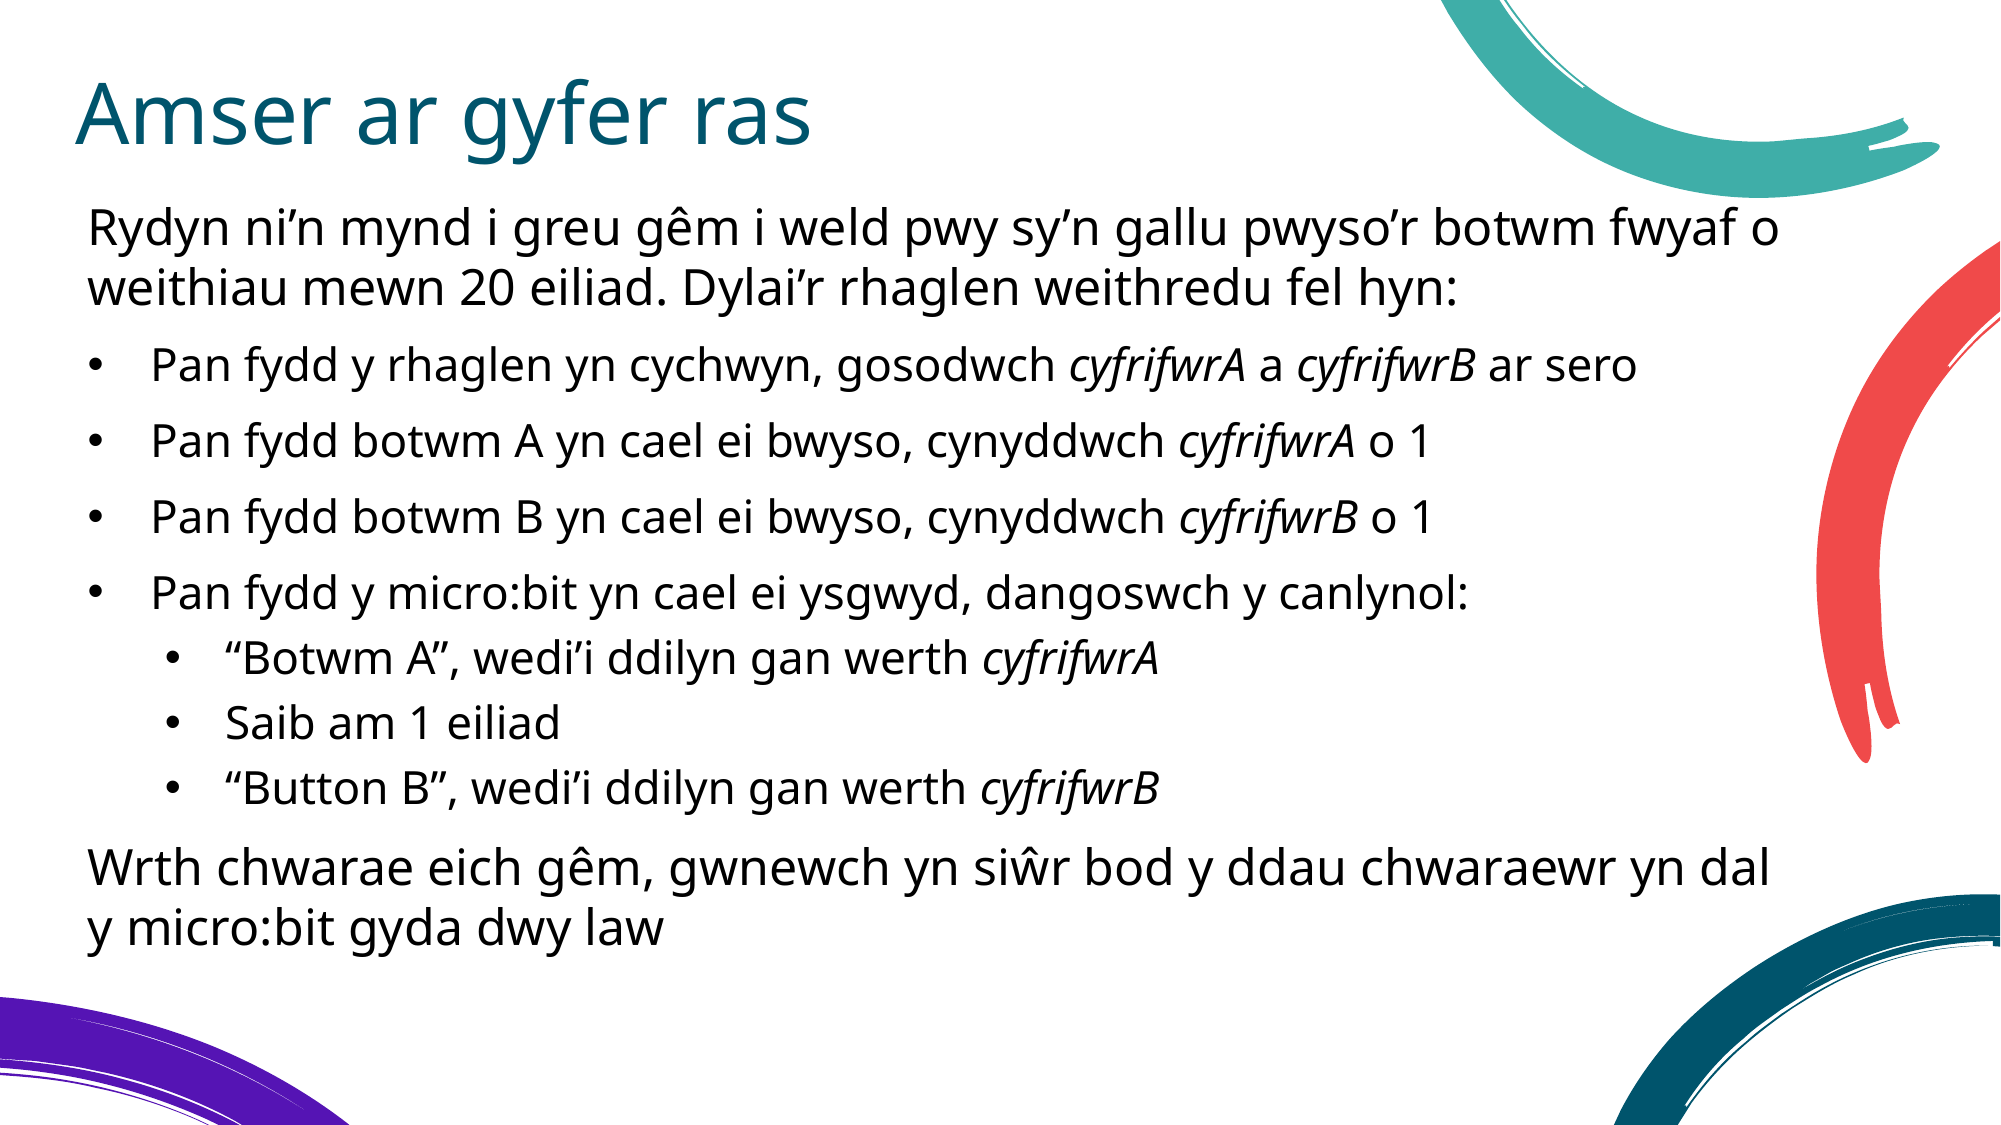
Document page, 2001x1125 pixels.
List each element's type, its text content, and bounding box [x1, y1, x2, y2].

picture [1897, 945, 1989, 959]
list Rydyn ni’n mynd i greu gêm i weld pwy sy’n gallu pwyso’r botwm fwyaf o weithiau mewn 20 eiliad. Dylai’r rhaglen weithredu fel hyn: Pan fydd y rhaglen yn cychwyn, gosodwch cyfrifwrA a cyfrifwrB ar sero Pan fydd botwm A yn cael ei bwyso, cynyddwch cyfrifwrA o 1 Pan fydd botwm B yn cael ei bwyso, cynyddwch cyfrifwrB o 1 Pan fydd y micro:bit yn cael ei ysgwyd, dangoswch y canlynol: “Botwm A”, wedi’i ddilyn gan werth cyfrifwrA Saib am 1 eiliad “Button B”, wedi’i ddilyn gan werth cyfrifwrB Wrth chwarae eich gêm, gwnewch yn siŵr bod y ddau chwaraewr yn dal y micro:bit gyda dwy law [55, 175, 1828, 1104]
title Amser ar gyfer ras [55, 50, 1828, 175]
